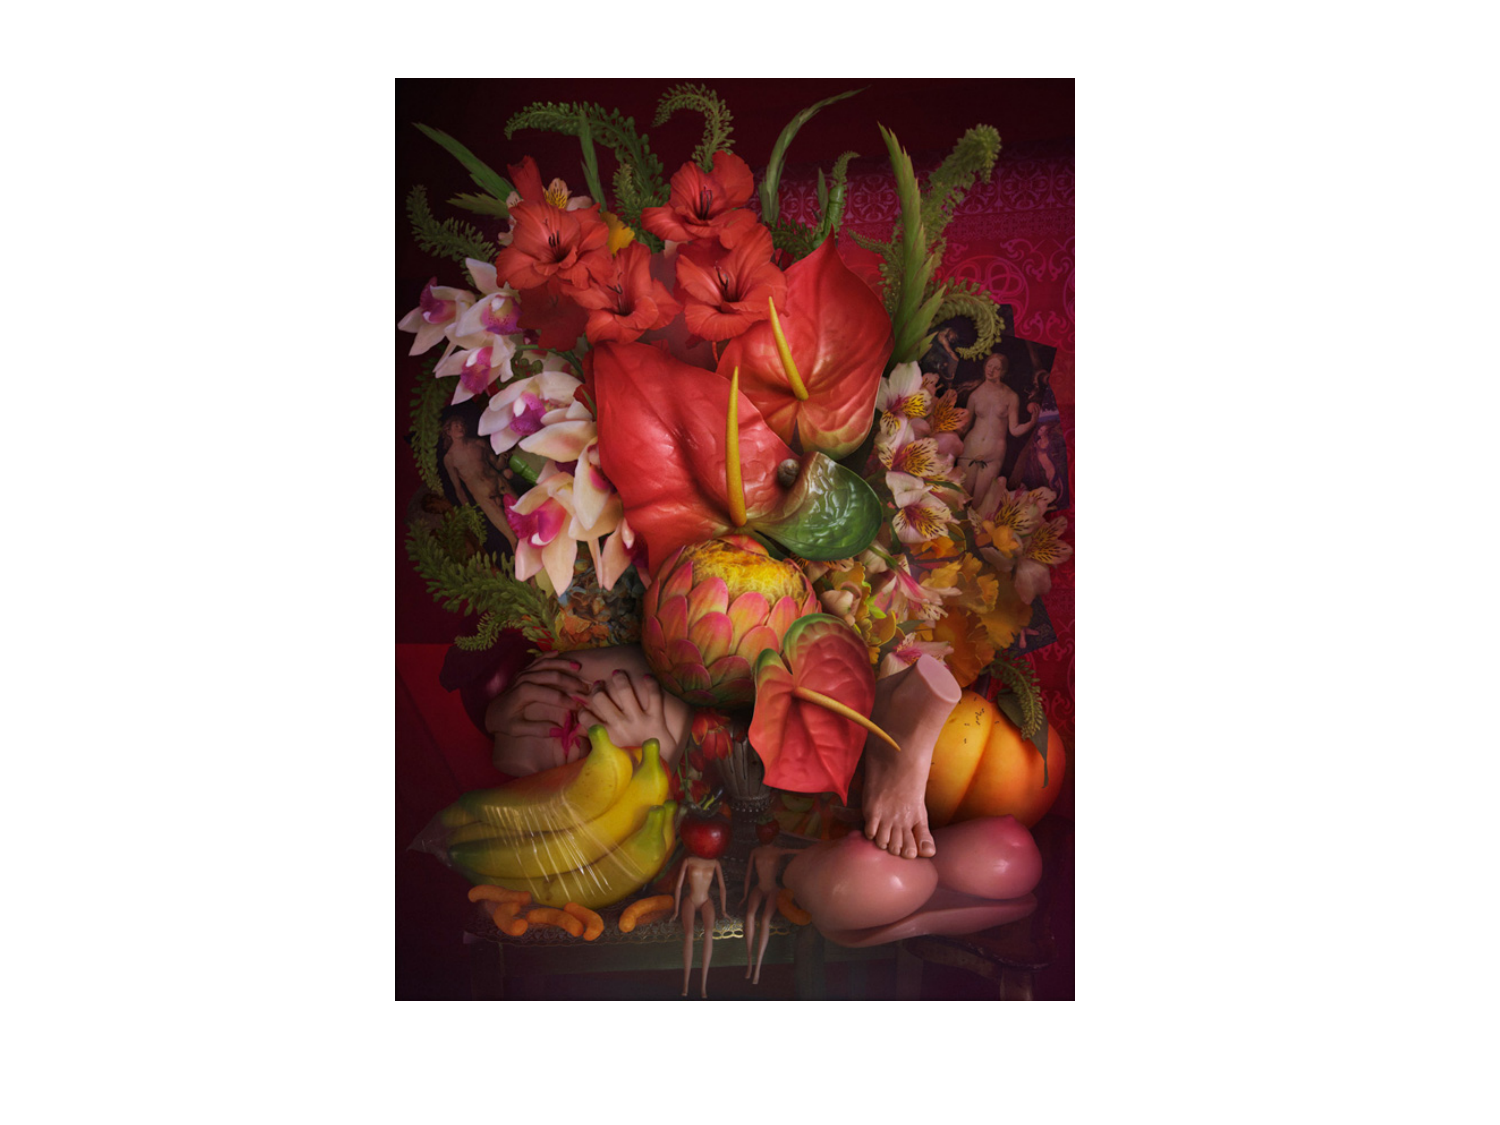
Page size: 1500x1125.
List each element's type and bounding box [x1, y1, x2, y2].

picture [395, 77, 1076, 1002]
